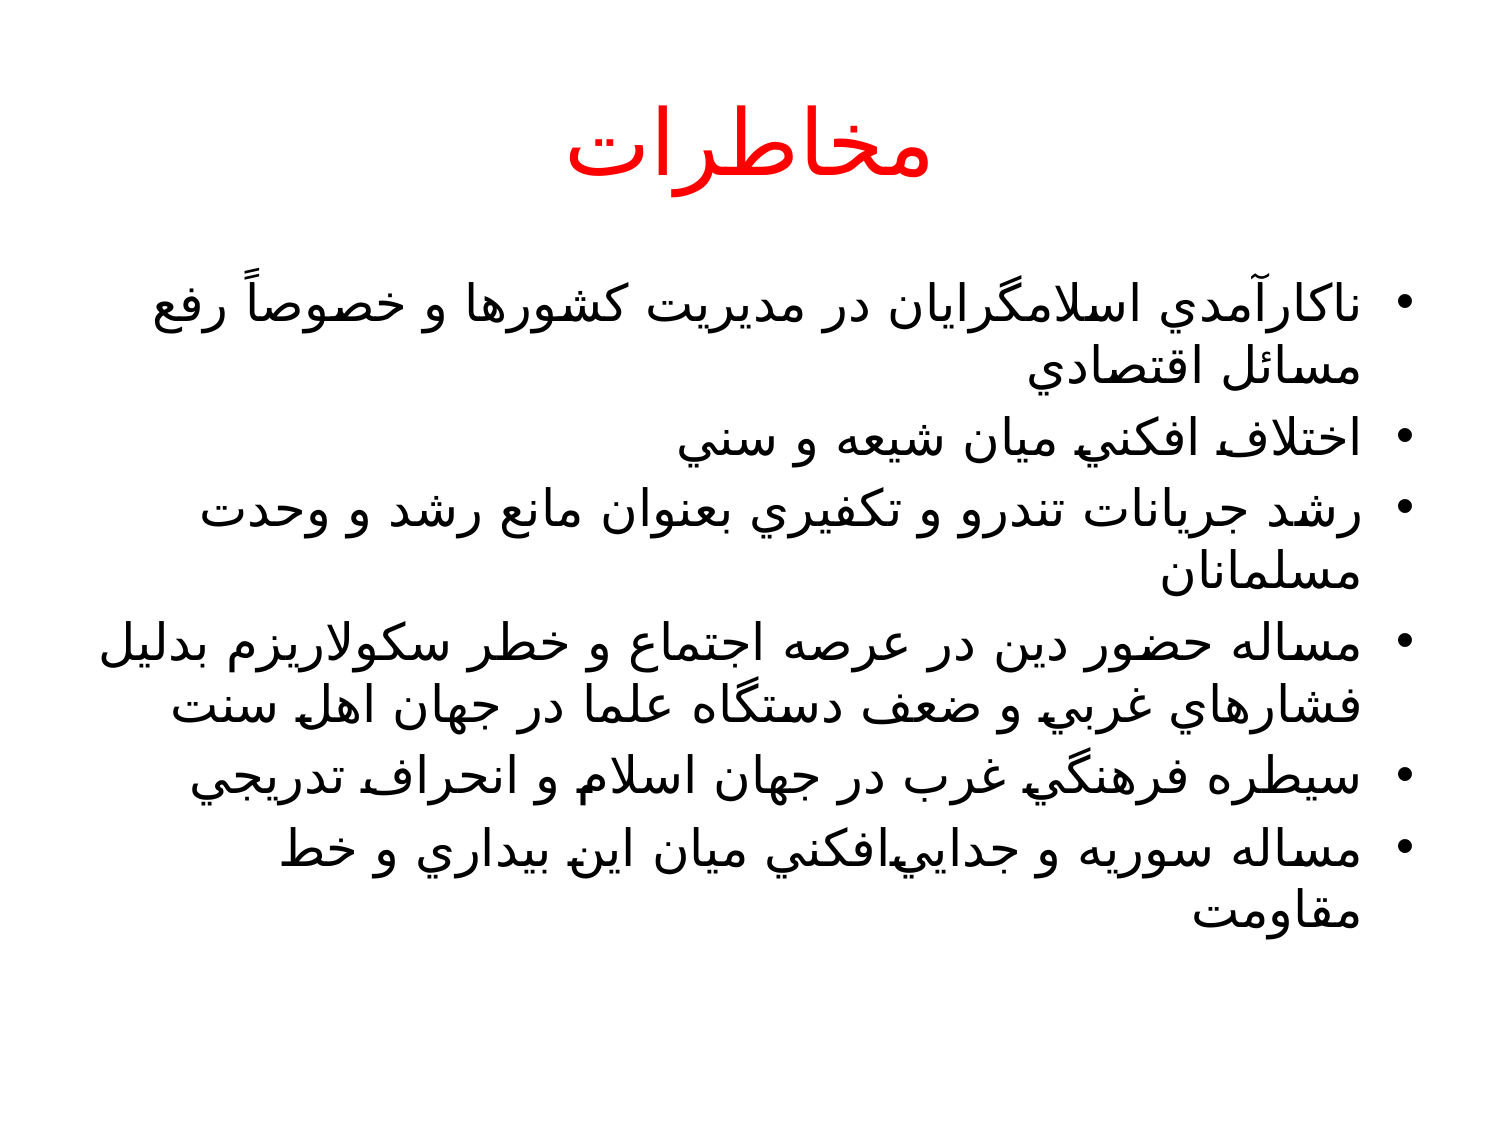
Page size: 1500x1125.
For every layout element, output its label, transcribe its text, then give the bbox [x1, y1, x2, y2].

title مخاطرات [75, 45, 1425, 233]
list ناكارآمدي اسلامگرايان در مديريت كشورها و خصوصاً رفع مسائل اقتصادي اختلاف افكني ميان شيعه و سني رشد جريانات تندرو و تكفيري بعنوان مانع رشد و وحدت مسلمانان مساله حضور دين در عرصه اجتماع و خطر سكولاريزم بدليل فشارهاي غربي و ضعف دستگاه علما در جهان اهل سنت سيطره فرهنگي غرب در جهان اسلام و انحراف تدريجي مساله سوريه و جدايي‌افكني ميان اين بيداري و خط مقاومت [75, 262, 1425, 1005]
